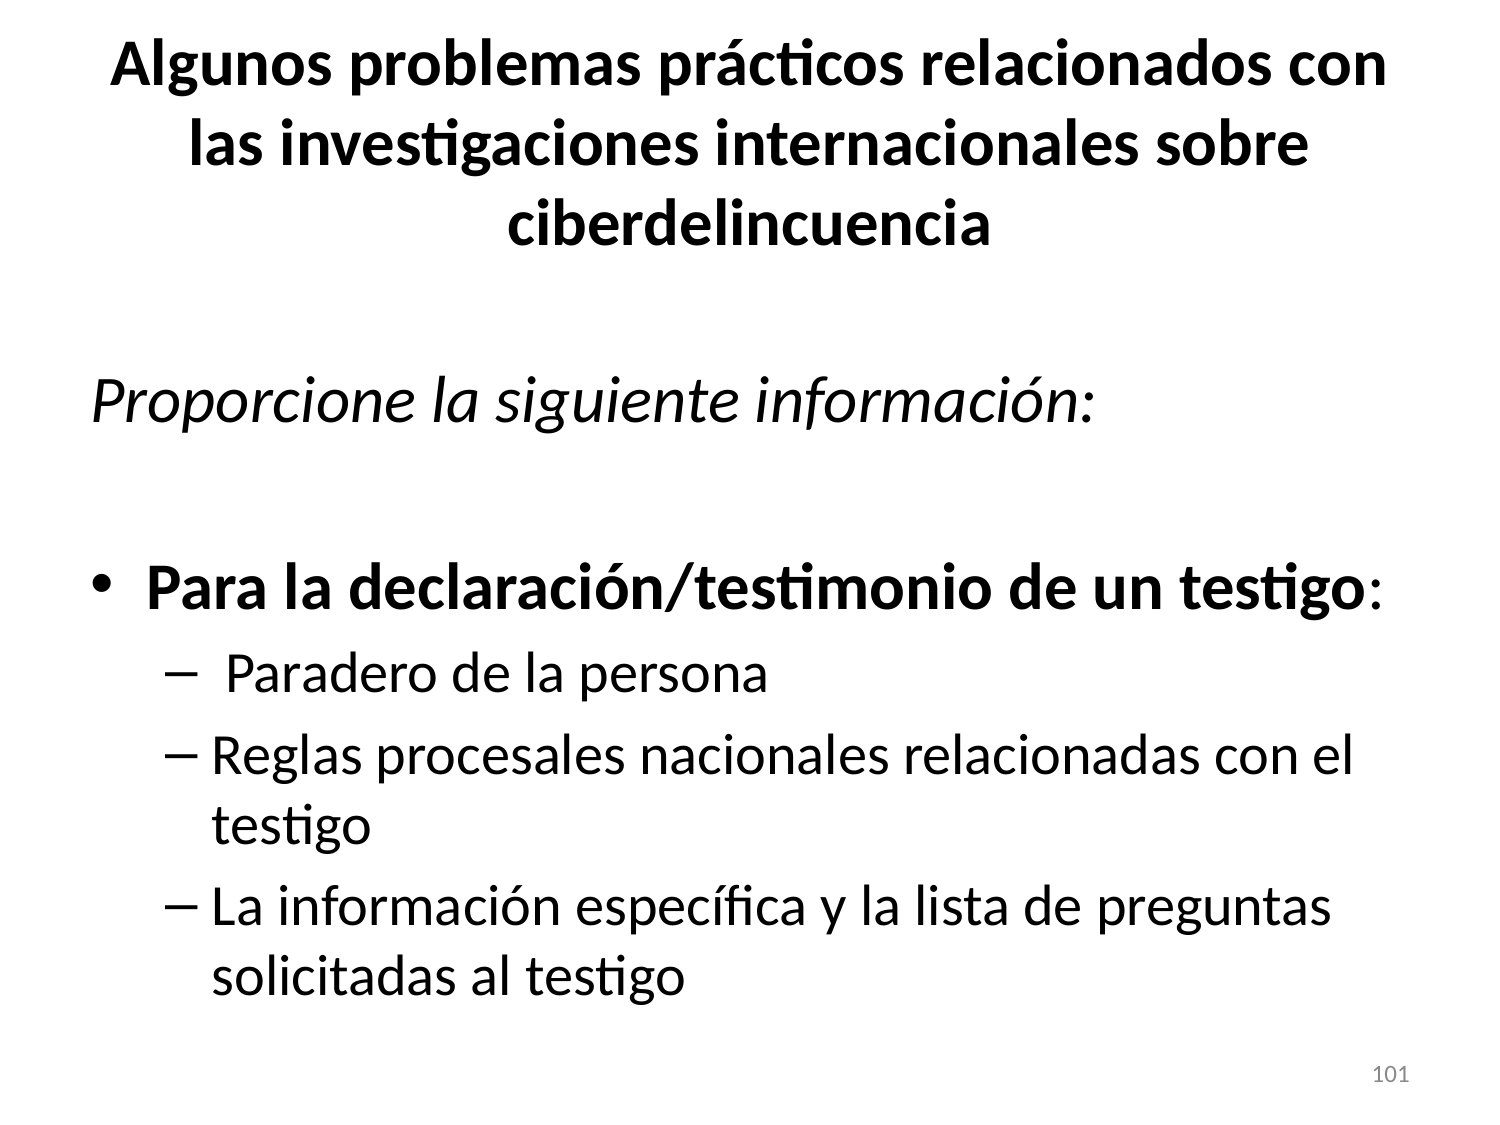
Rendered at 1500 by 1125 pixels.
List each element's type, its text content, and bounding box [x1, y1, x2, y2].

slide_number 101 [1074, 1042, 1425, 1103]
title Algunos problemas prácticos relacionados con las investigaciones internacionales sobre ciberdelincuencia [75, 45, 1425, 233]
list Proporcione la siguiente información: Para la declaración/testimonio de un testigo: Paradero de la persona Reglas procesales nacionales relacionadas con el testigo La información específica y la lista de preguntas solicitadas al testigo [75, 348, 1425, 1005]
